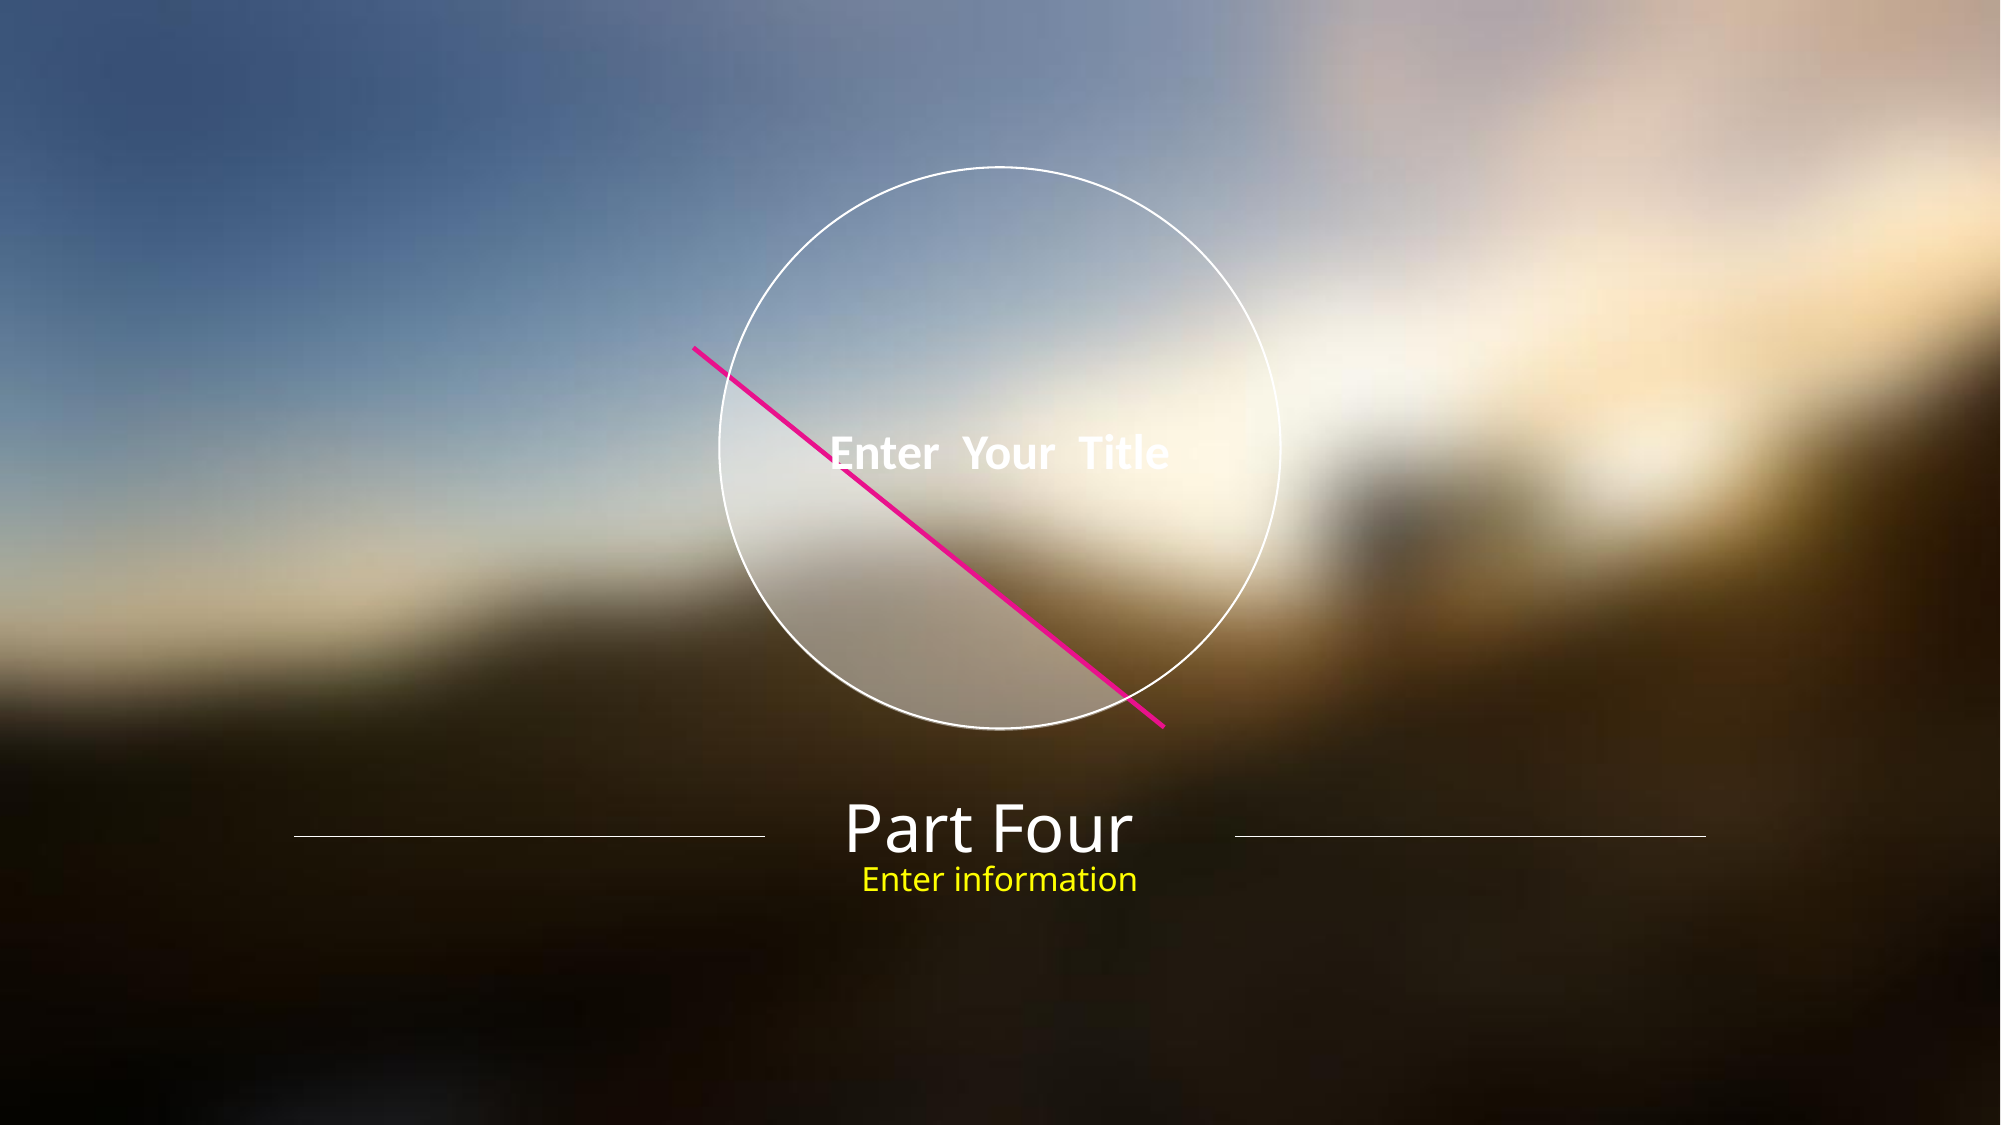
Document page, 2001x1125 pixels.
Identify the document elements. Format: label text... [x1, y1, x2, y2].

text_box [693, 347, 1165, 728]
text_box Part Four [828, 778, 1150, 874]
text_box Enter information [846, 851, 1154, 906]
picture [0, 0, 2001, 1125]
text_box [953, 728, 1047, 732]
text_box [736, 166, 1282, 677]
